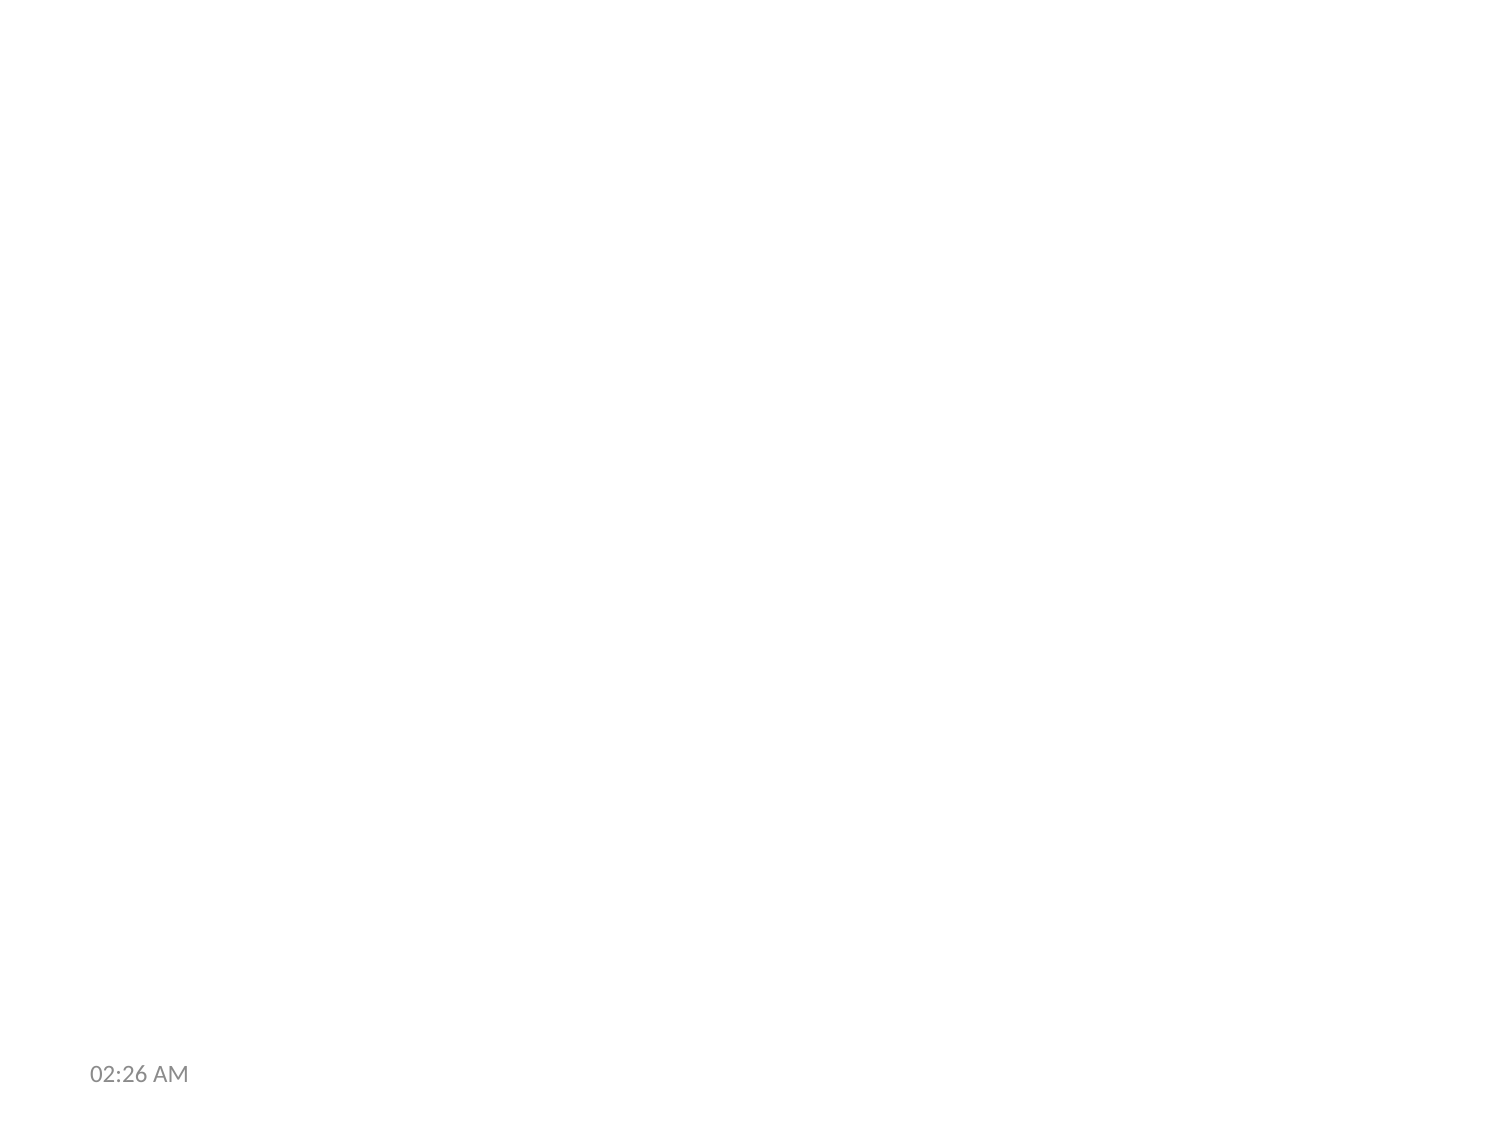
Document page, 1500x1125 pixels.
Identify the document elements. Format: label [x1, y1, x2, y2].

slide_number [75, 1042, 425, 1103]
